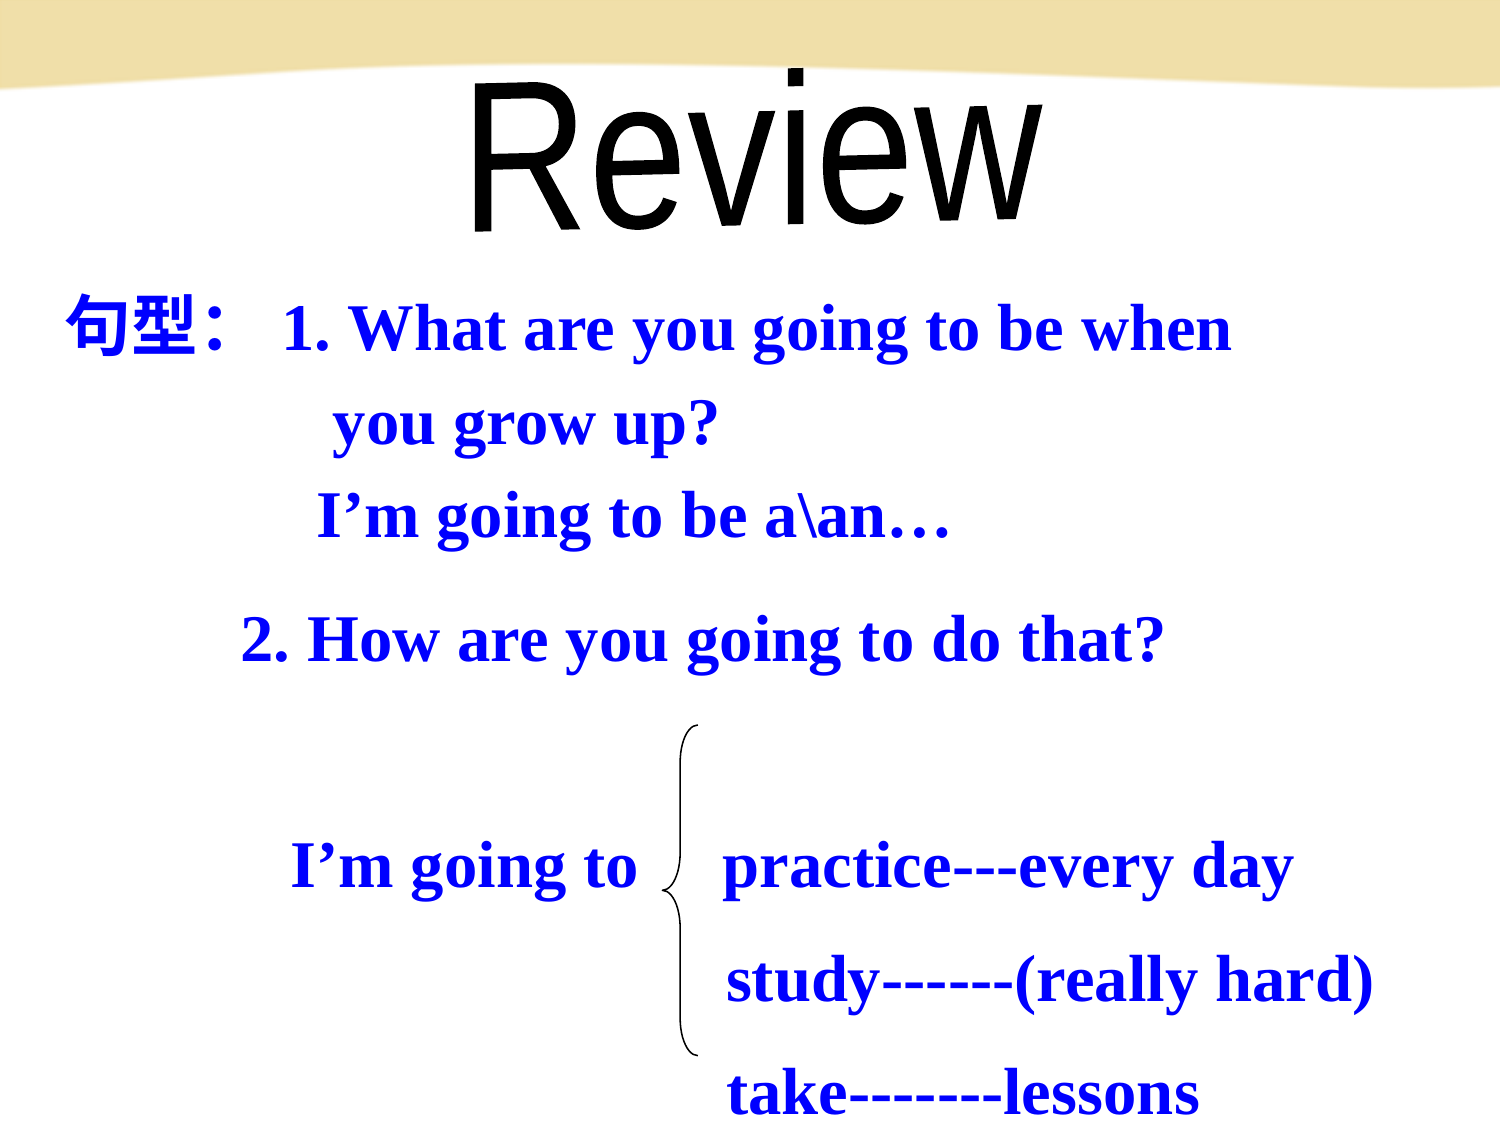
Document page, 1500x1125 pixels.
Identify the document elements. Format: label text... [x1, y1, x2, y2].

text_box 句型：1. What are you going to be when you grow up? I’m going to be a\an… [50, 262, 1500, 559]
text_box [662, 724, 698, 1056]
picture [0, 0, 1500, 1125]
text_box 2. How are you going to do that?组卷网 I’m going to practice---every day study------(really hard) take-------lessons [225, 587, 1500, 1125]
